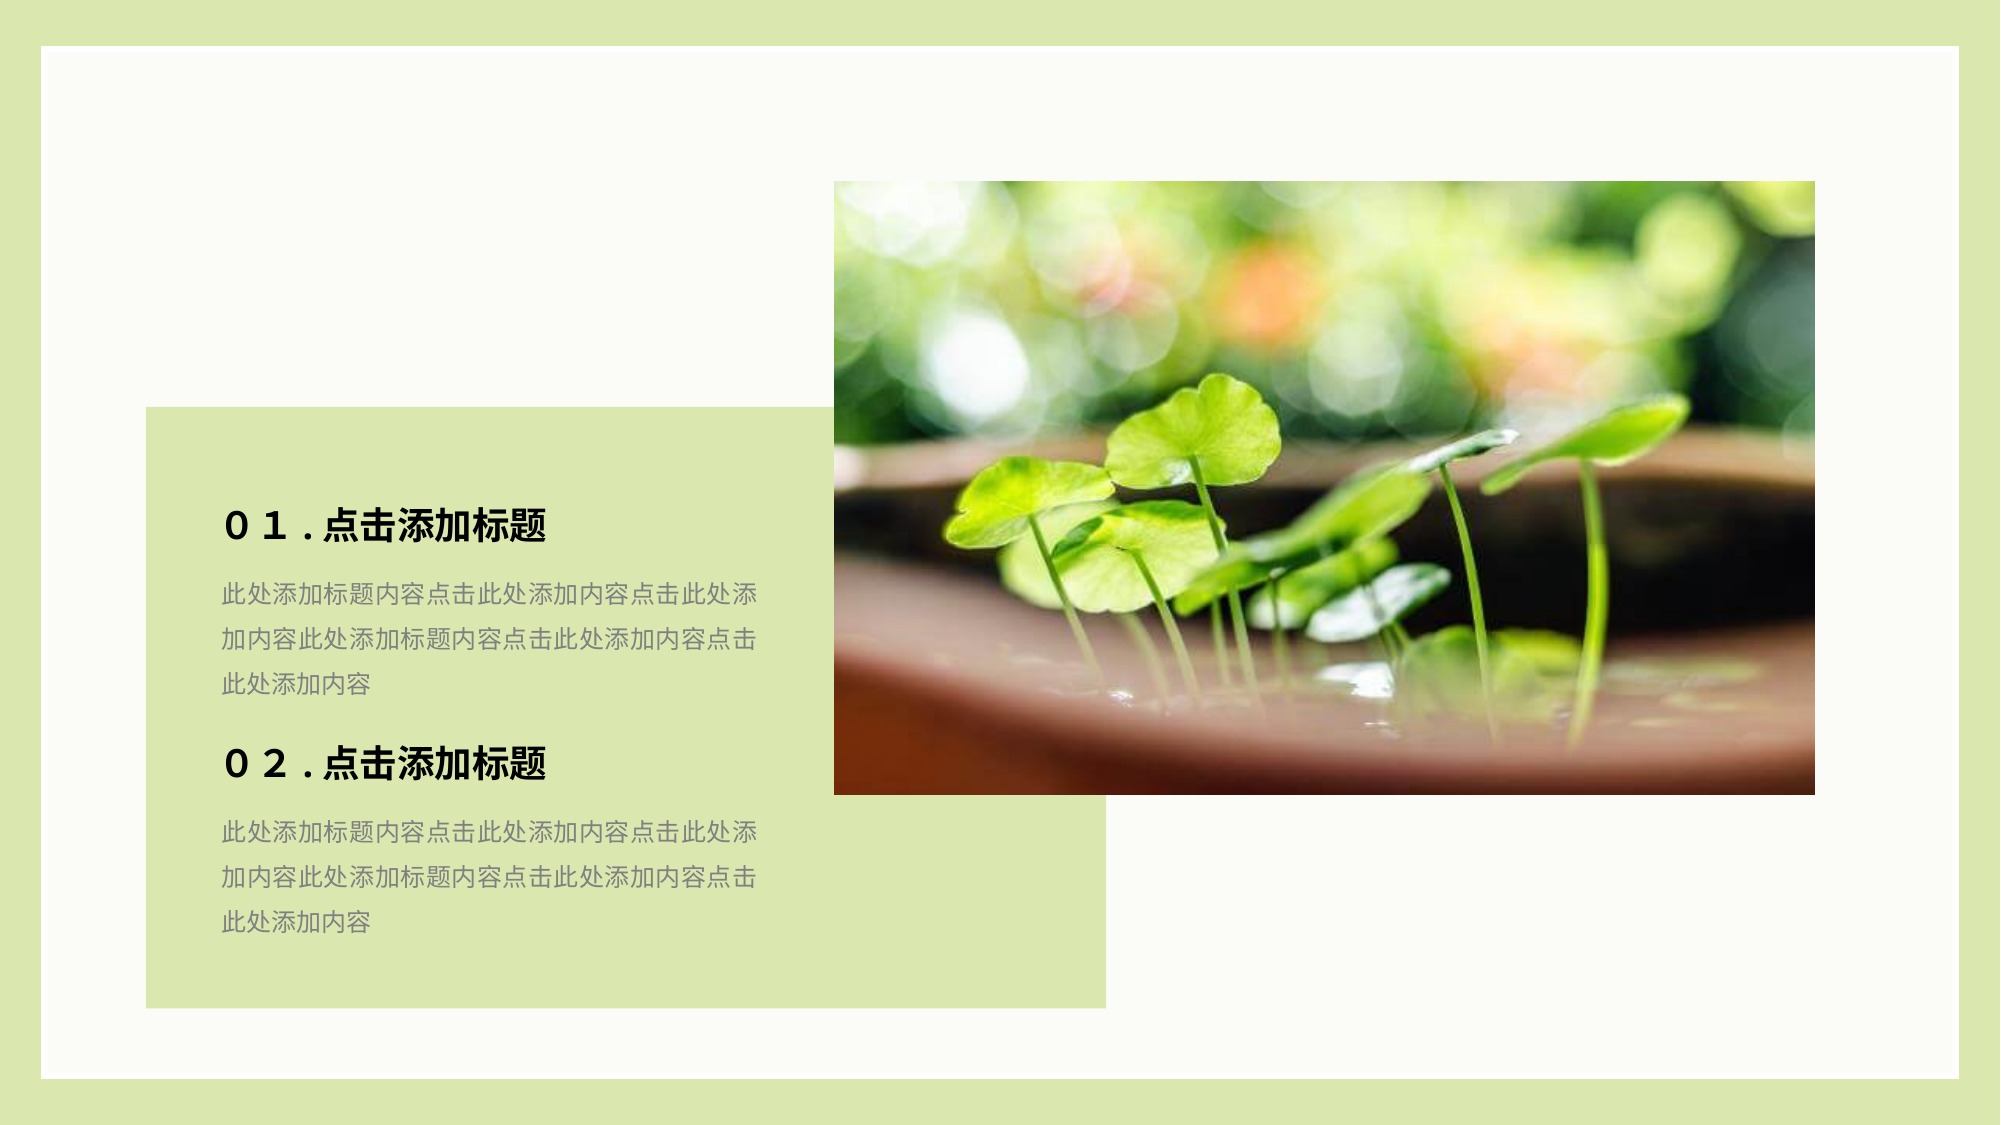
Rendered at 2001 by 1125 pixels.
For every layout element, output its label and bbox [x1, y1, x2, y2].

text_box [145, 406, 1107, 1009]
text_box [207, 740, 773, 947]
picture [834, 181, 1815, 795]
text_box [207, 501, 773, 709]
